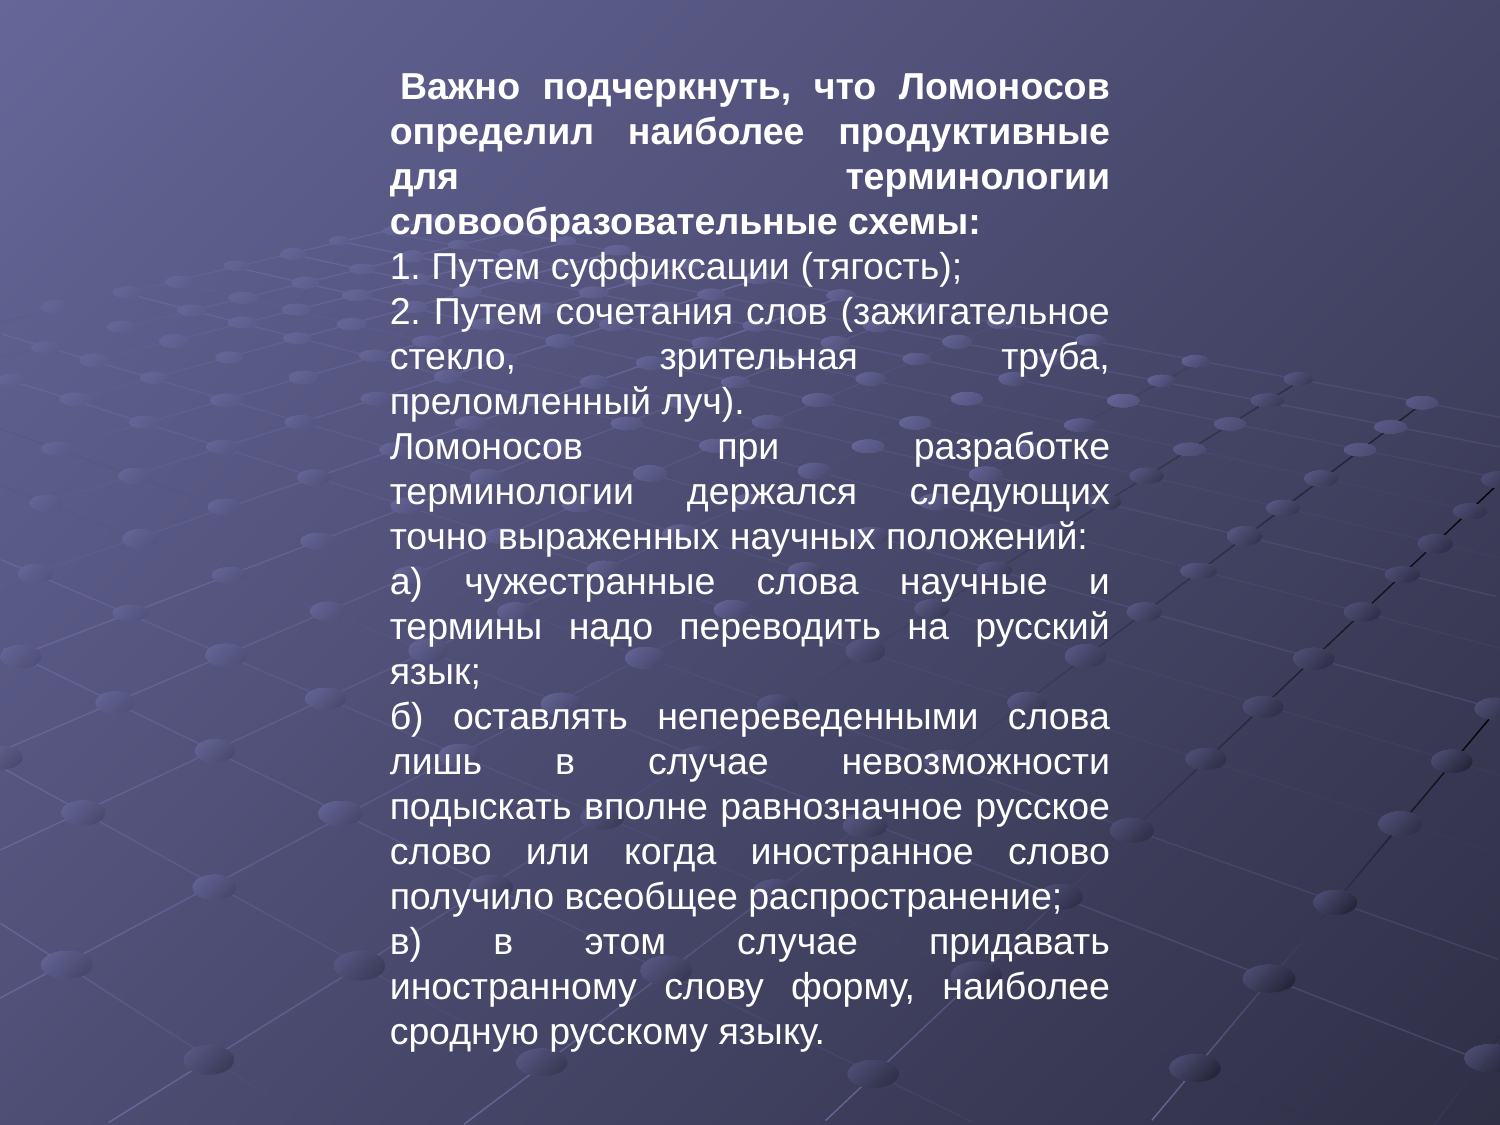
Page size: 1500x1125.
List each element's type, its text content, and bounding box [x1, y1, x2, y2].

text_box Важно подчеркнуть, что Ломоносов определил наиболее продуктивные для терминологии словообразовательные схемы: 1. Путем суффиксации (тягость); 2. Путем сочетания слов (зажигательное стекло, зрительная труба, преломленный луч). Ломоносов при разработке терминологии держался следующих точно выраженных научных положений: а) чужестранные слова научные и термины надо переводить на русский язык; б) оставлять непереведенными слова лишь в случае невозможности подыскать вполне равнозначное русское слово или когда иностранное слово получило всеобщее распространение; в) в этом случае придавать иностранному слову форму, наиболее сродную русскому языку. [374, 55, 1125, 1060]
